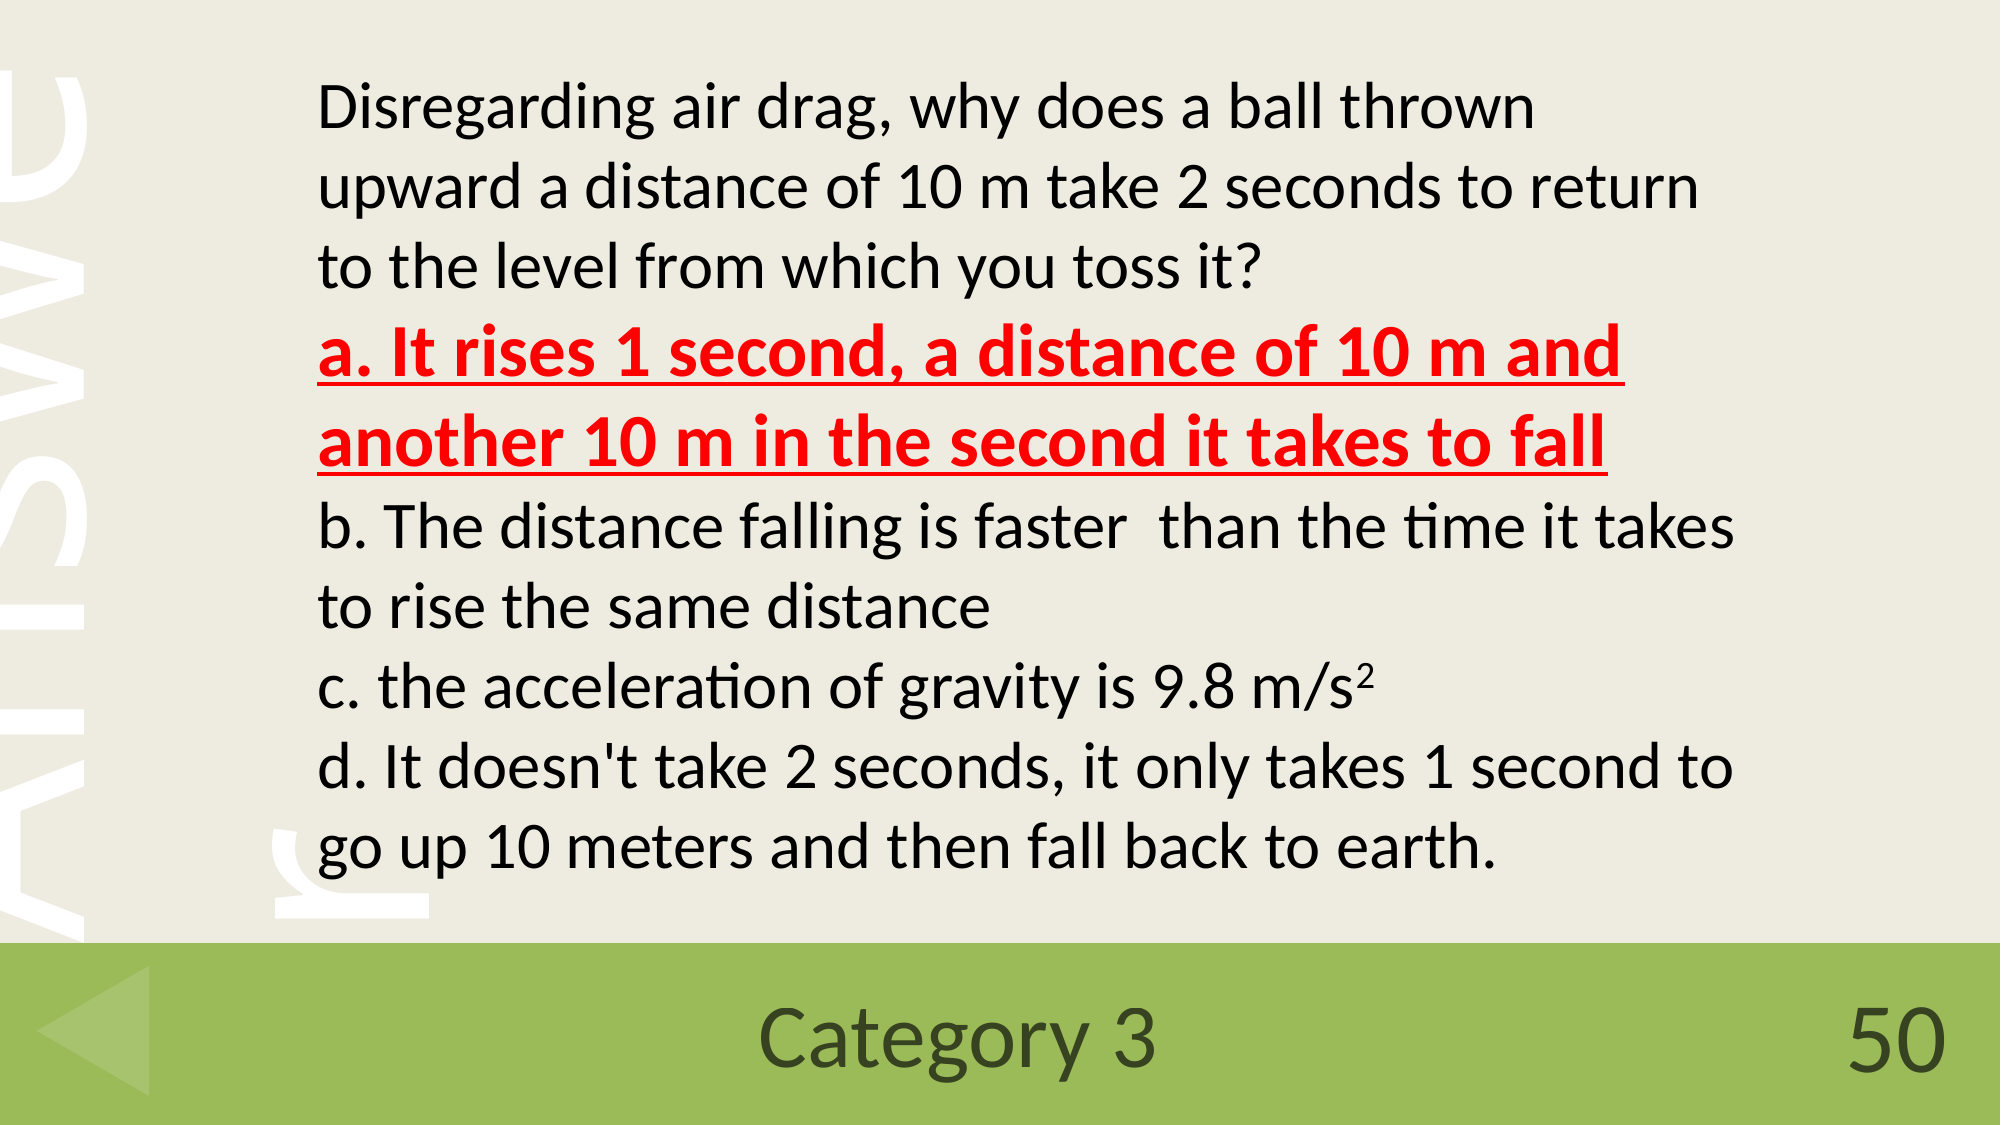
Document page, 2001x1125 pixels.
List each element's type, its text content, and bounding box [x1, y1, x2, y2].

list 50 [1859, 967, 1963, 1097]
list Disregarding air drag, why does a ball thrown upward a distance of 10 m take 2 seconds to return to the level from which you toss it? a. It rises 1 second, a distance of 10 m and another 10 m in the second it takes to fall b. The distance falling is faster than the time it takes to rise the same distance c. the acceleration of gravity is 9.8 m/s2 d. It doesn't take 2 seconds, it only takes 1 second to go up 10 meters and then fall back to earth. [302, 307, 1760, 636]
title Category 3 [58, 937, 1859, 1125]
